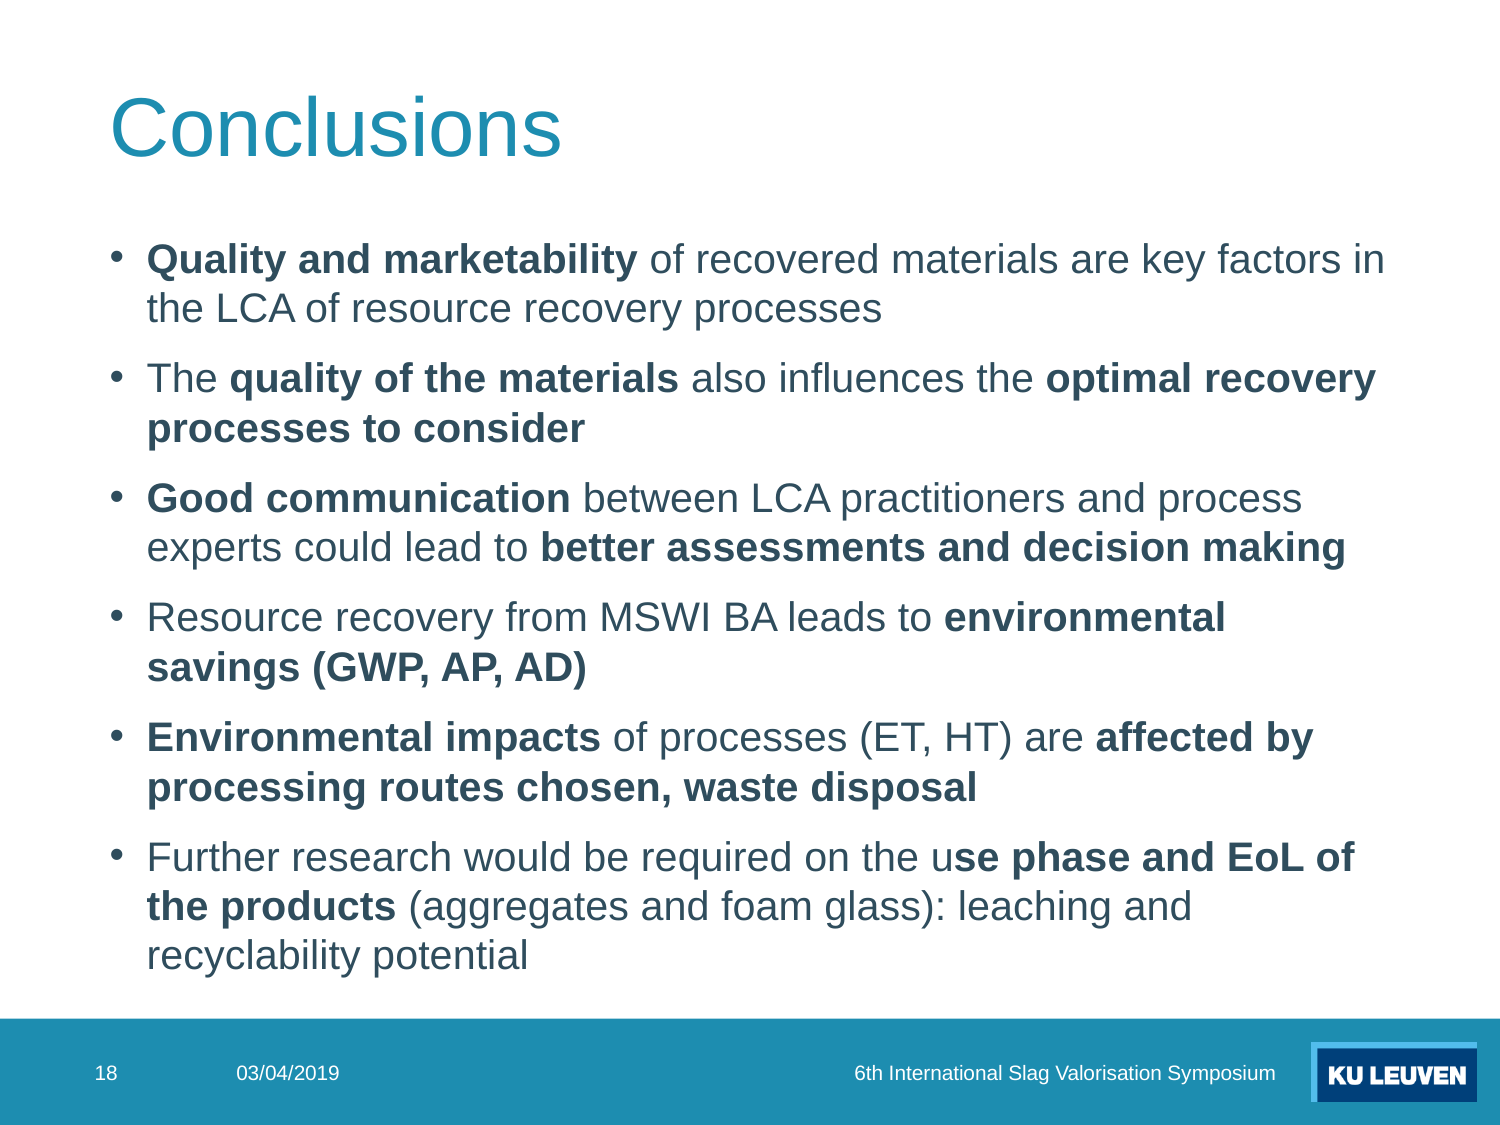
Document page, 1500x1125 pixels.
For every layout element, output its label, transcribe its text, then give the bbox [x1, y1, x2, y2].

title Conclusions [94, 35, 1406, 225]
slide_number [236, 1018, 355, 1125]
list Quality and marketability of recovered materials are key factors in the LCA of resource recovery processes The quality of the materials also influences the optimal recovery processes to consider Good communication between LCA practitioners and process experts could lead to better assessments and decision making Resource recovery from MSWI BA leads to environmental savings (GWP, AP, AD) Environmental impacts of processes (ET, HT) are affected by processing routes chosen, waste disposal Further research would be required on the use phase and EoL of the products (aggregates and foam glass): leaching and recyclability potential [94, 225, 1406, 993]
footer 6th International Slag Valorisation Symposium [705, 1018, 1312, 1125]
picture [1312, 1042, 1477, 1102]
slide_number 18 [94, 1018, 201, 1125]
